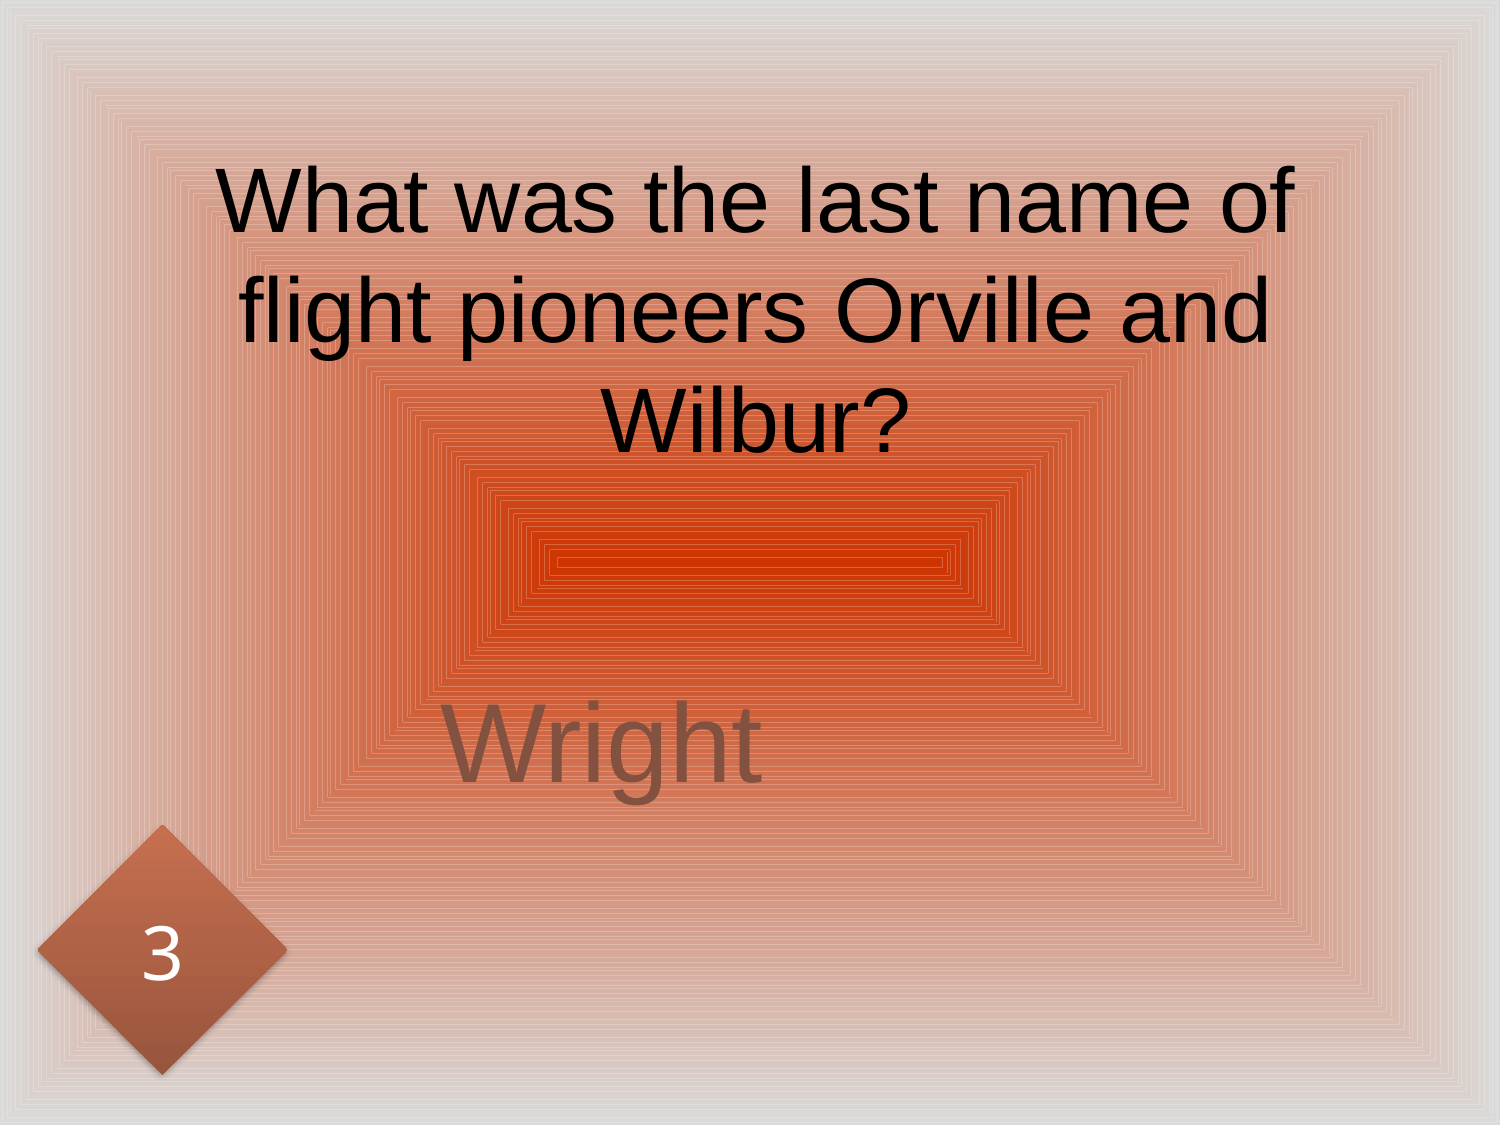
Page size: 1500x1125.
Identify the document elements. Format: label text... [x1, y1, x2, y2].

text_box Wright [424, 600, 1188, 875]
title What was the last name of flight pioneers Orville and Wilbur? [112, 137, 1401, 476]
text_box 3 [37, 825, 288, 1075]
